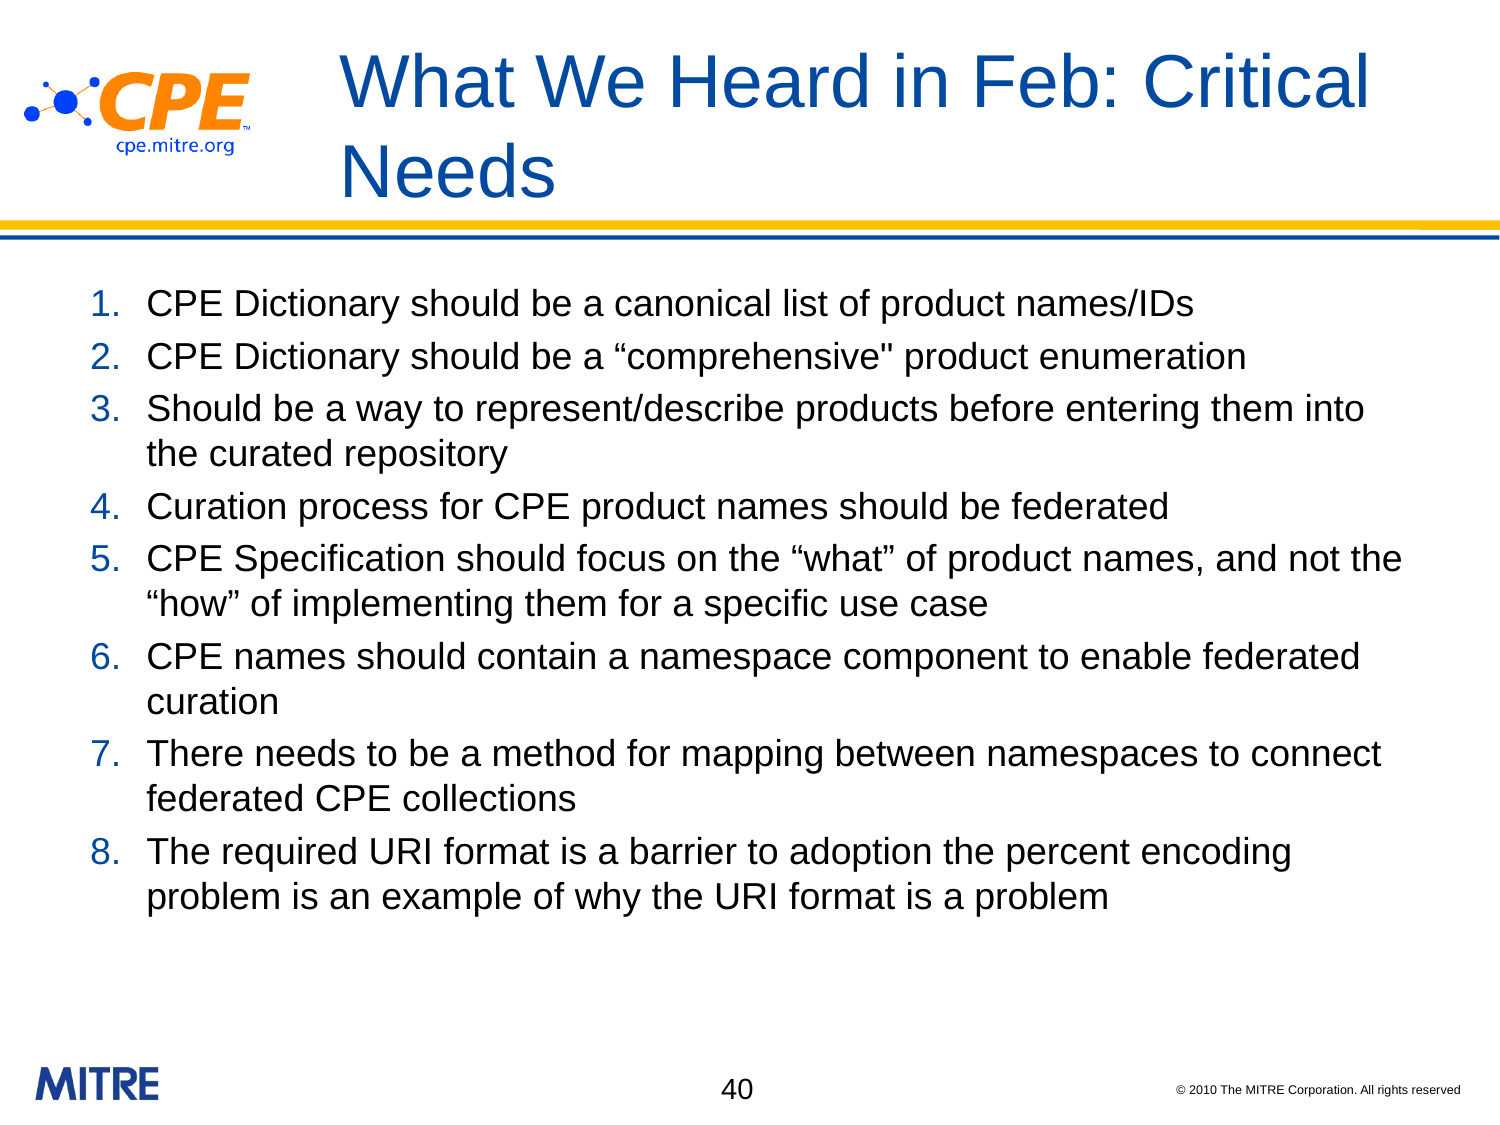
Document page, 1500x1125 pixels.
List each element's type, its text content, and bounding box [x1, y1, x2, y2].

list CPE Dictionary should be a canonical list of product names/IDs CPE Dictionary should be a “comprehensive" product enumeration Should be a way to represent/describe products before entering them into the curated repository Curation process for CPE product names should be federated CPE Specification should focus on the “what” of product names, and not the “how” of implementing them for a specific use case CPE names should contain a namespace component to enable federated curation There needs to be a method for mapping between namespaces to connect federated CPE collections The required URI format is a barrier to adoption the percent encoding problem is an example of why the URI format is a problem [74, 271, 1426, 990]
title What We Heard in Feb: Critical Needs [324, 44, 1438, 201]
slide_number 40 [562, 1062, 913, 1113]
picture [24, 72, 250, 156]
picture [30, 1064, 163, 1106]
